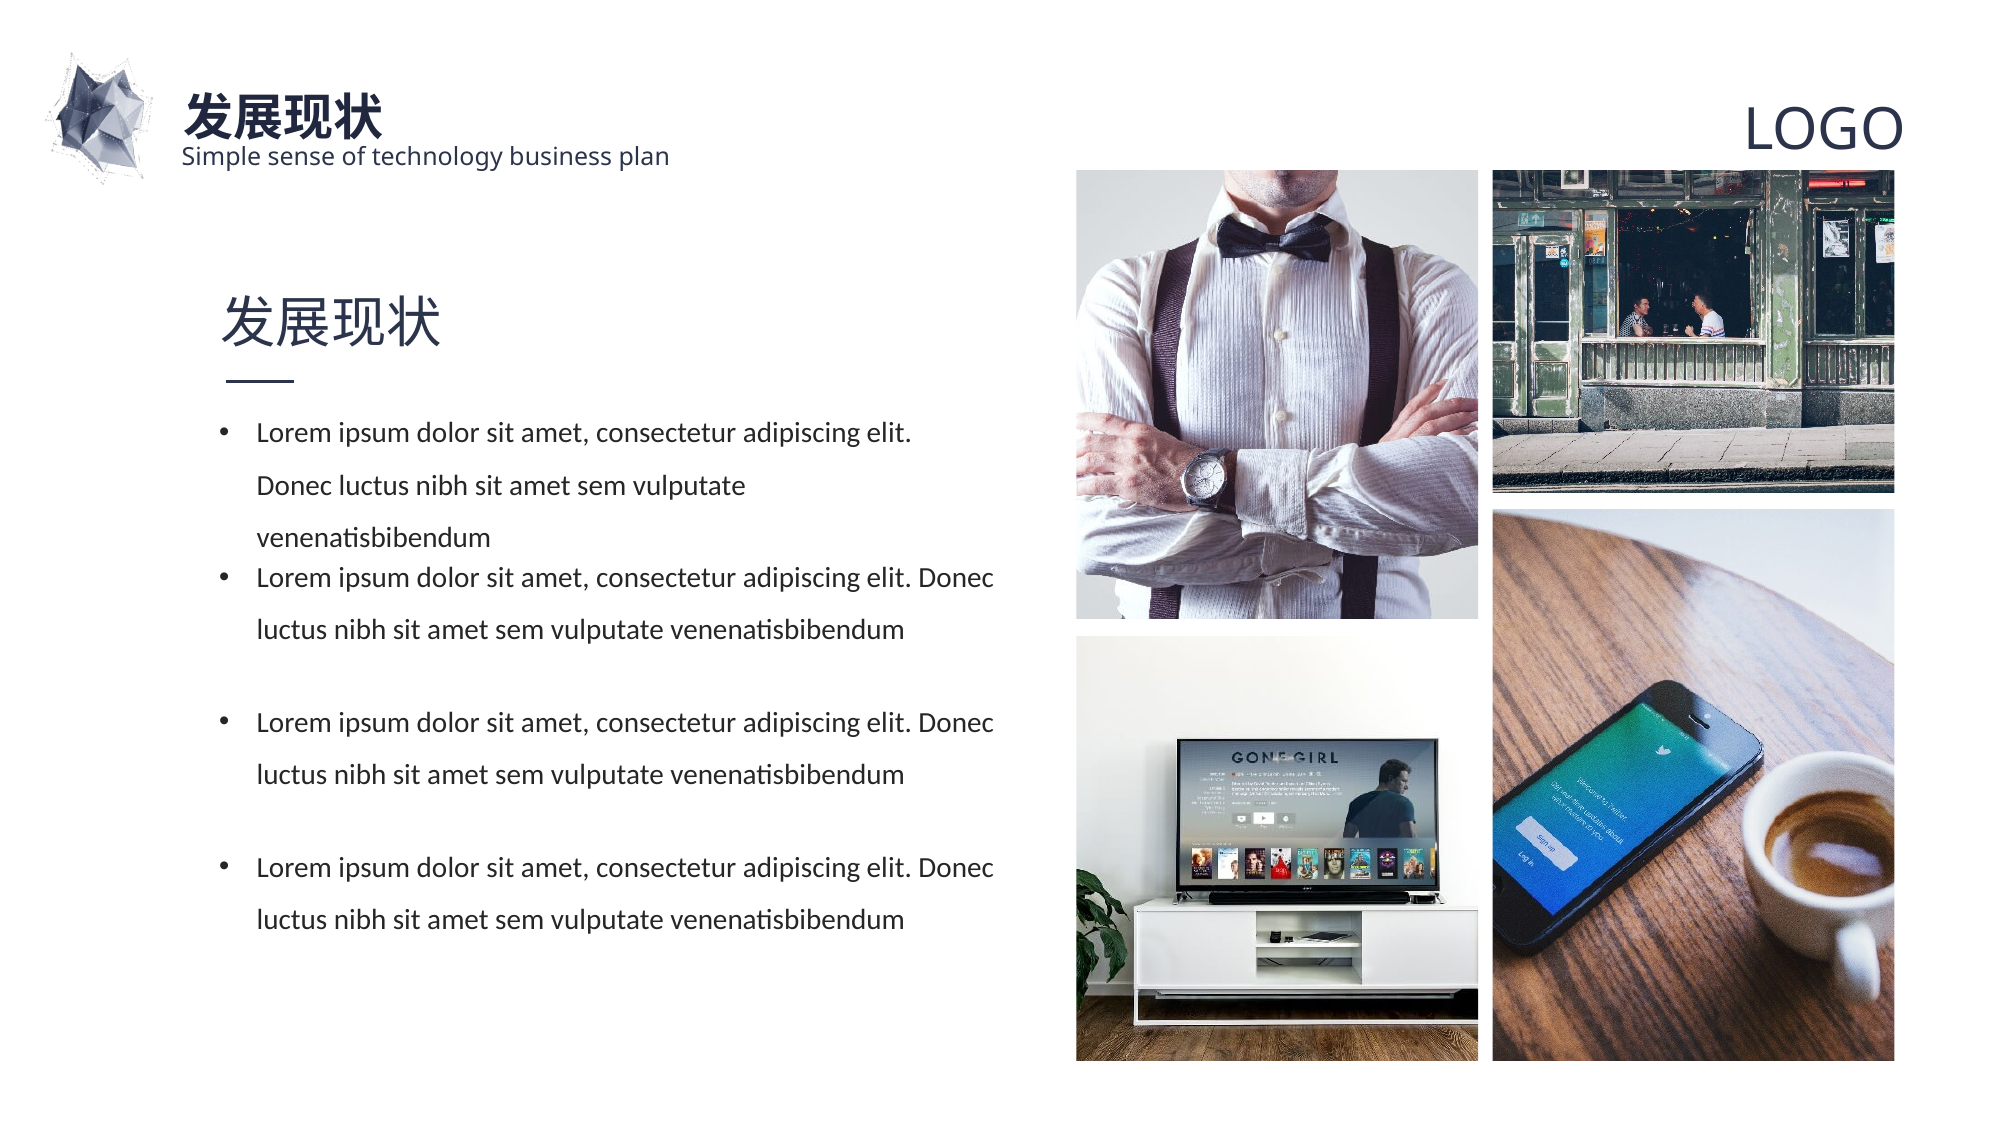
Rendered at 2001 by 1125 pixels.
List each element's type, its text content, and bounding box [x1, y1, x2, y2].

picture [1492, 509, 1895, 1061]
text_box Lorem ipsum dolor sit amet, consectetur adipiscing elit. Donec luctus nibh sit amet sem vulputate venenatisbibendum [204, 823, 1036, 943]
text_box Lorem ipsum dolor sit amet, consectetur adipiscing elit. Donec luctus nibh sit amet sem vulputate venenatisbibendum [204, 388, 1000, 533]
picture [1528, 804, 1539, 808]
text_box Lorem ipsum dolor sit amet, consectetur adipiscing elit. Donec luctus nibh sit amet sem vulputate venenatisbibendum [204, 678, 1036, 798]
picture [1076, 170, 1479, 619]
text_box Lorem ipsum dolor sit amet, consectetur adipiscing elit. Donec luctus nibh sit amet sem vulputate venenatisbibendum [204, 533, 1036, 654]
text_box 发展现状 [205, 279, 458, 361]
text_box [179, 70, 774, 175]
picture [0, 0, 188, 236]
picture [1076, 636, 1479, 1061]
picture [1492, 170, 1895, 493]
